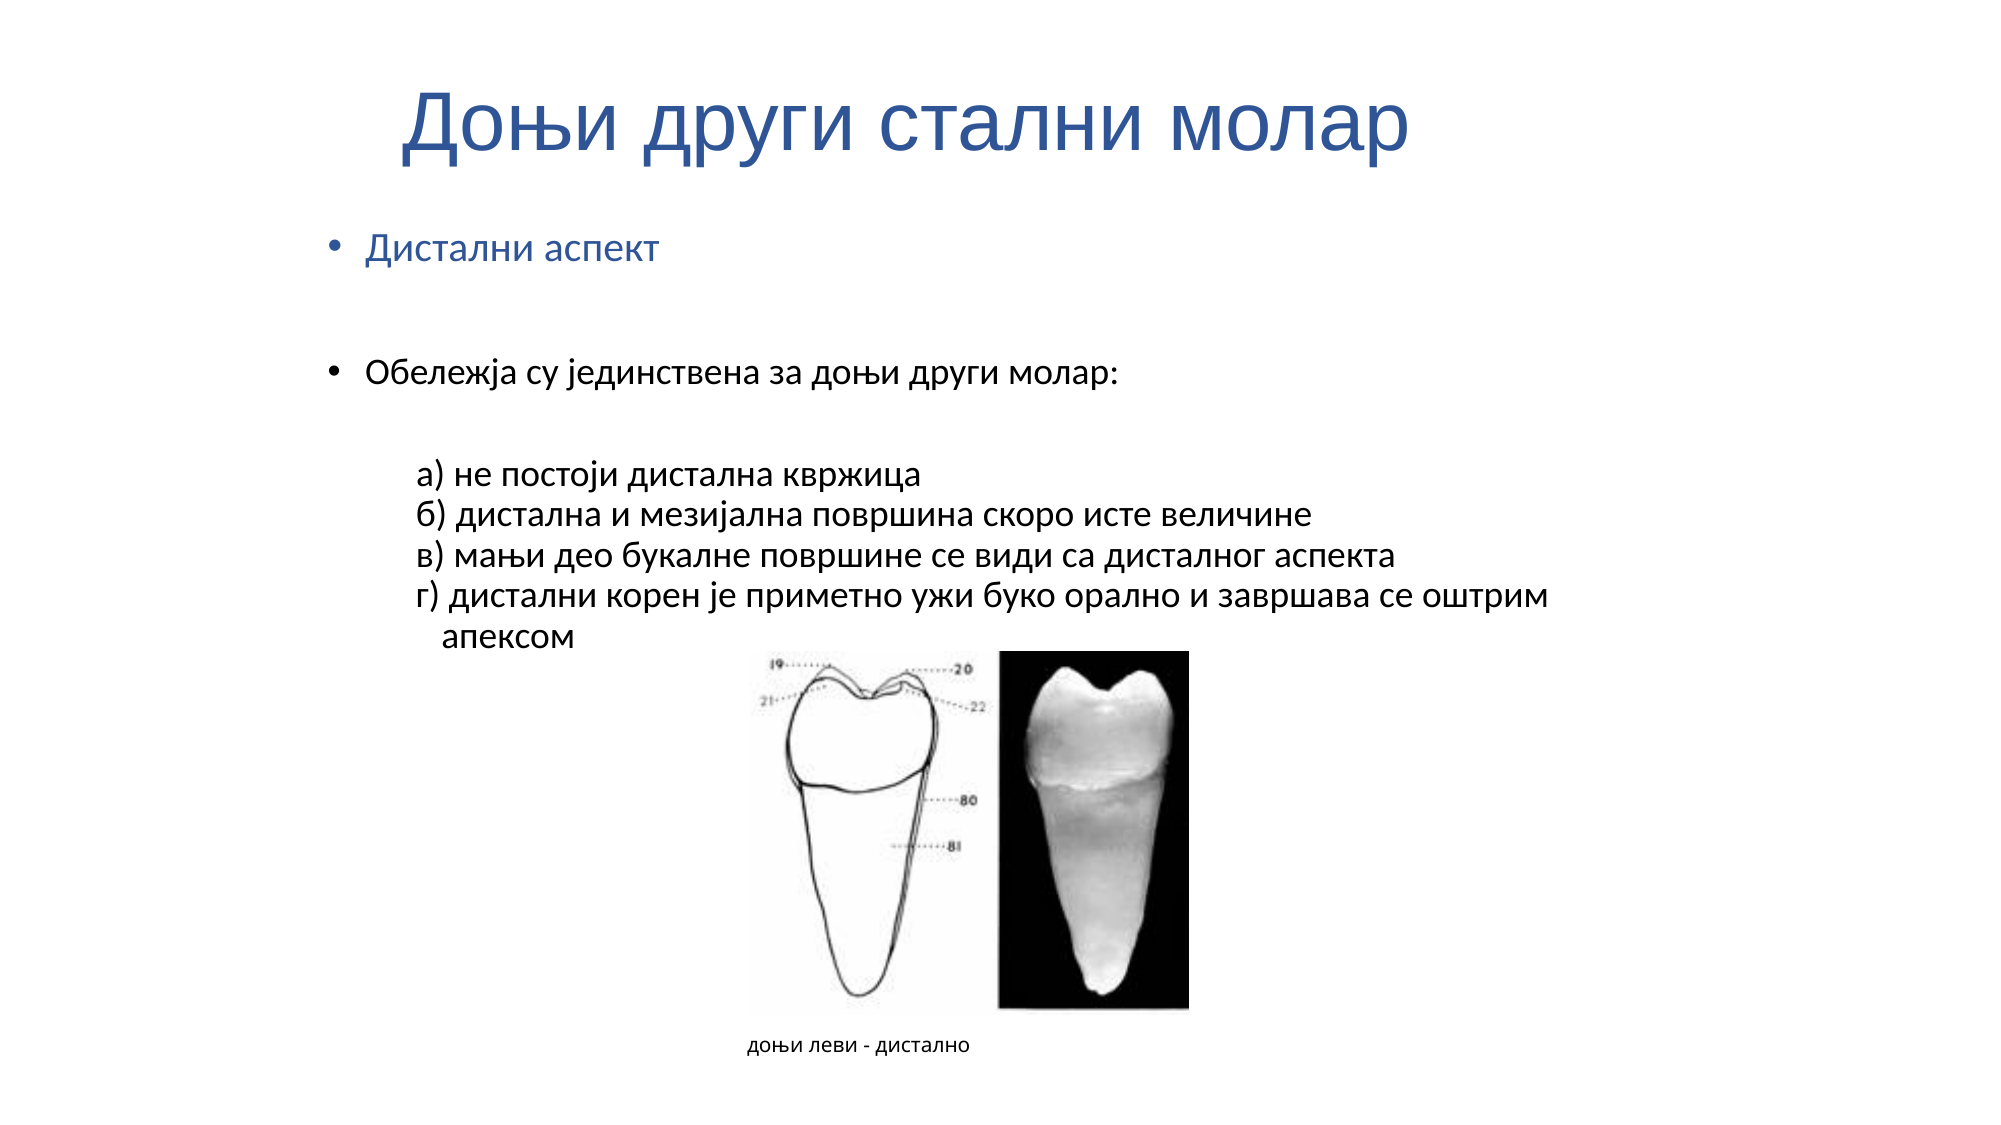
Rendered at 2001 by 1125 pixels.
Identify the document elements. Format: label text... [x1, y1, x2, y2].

title Доњи други стални молар [387, 0, 1713, 248]
picture [749, 651, 1189, 1016]
text_box доњи леви - дистално [732, 1024, 986, 1065]
list Дистални аспект Обележја су јединствена за доњи други молар: а) не постоји дистална квржица б) дистална и мезијална површина скоро исте величине в) мањи део букалне површине се види са дисталног аспекта г) дистални корен је приметно ужи буко орално и завршава се оштрим апексом [312, 217, 1688, 929]
